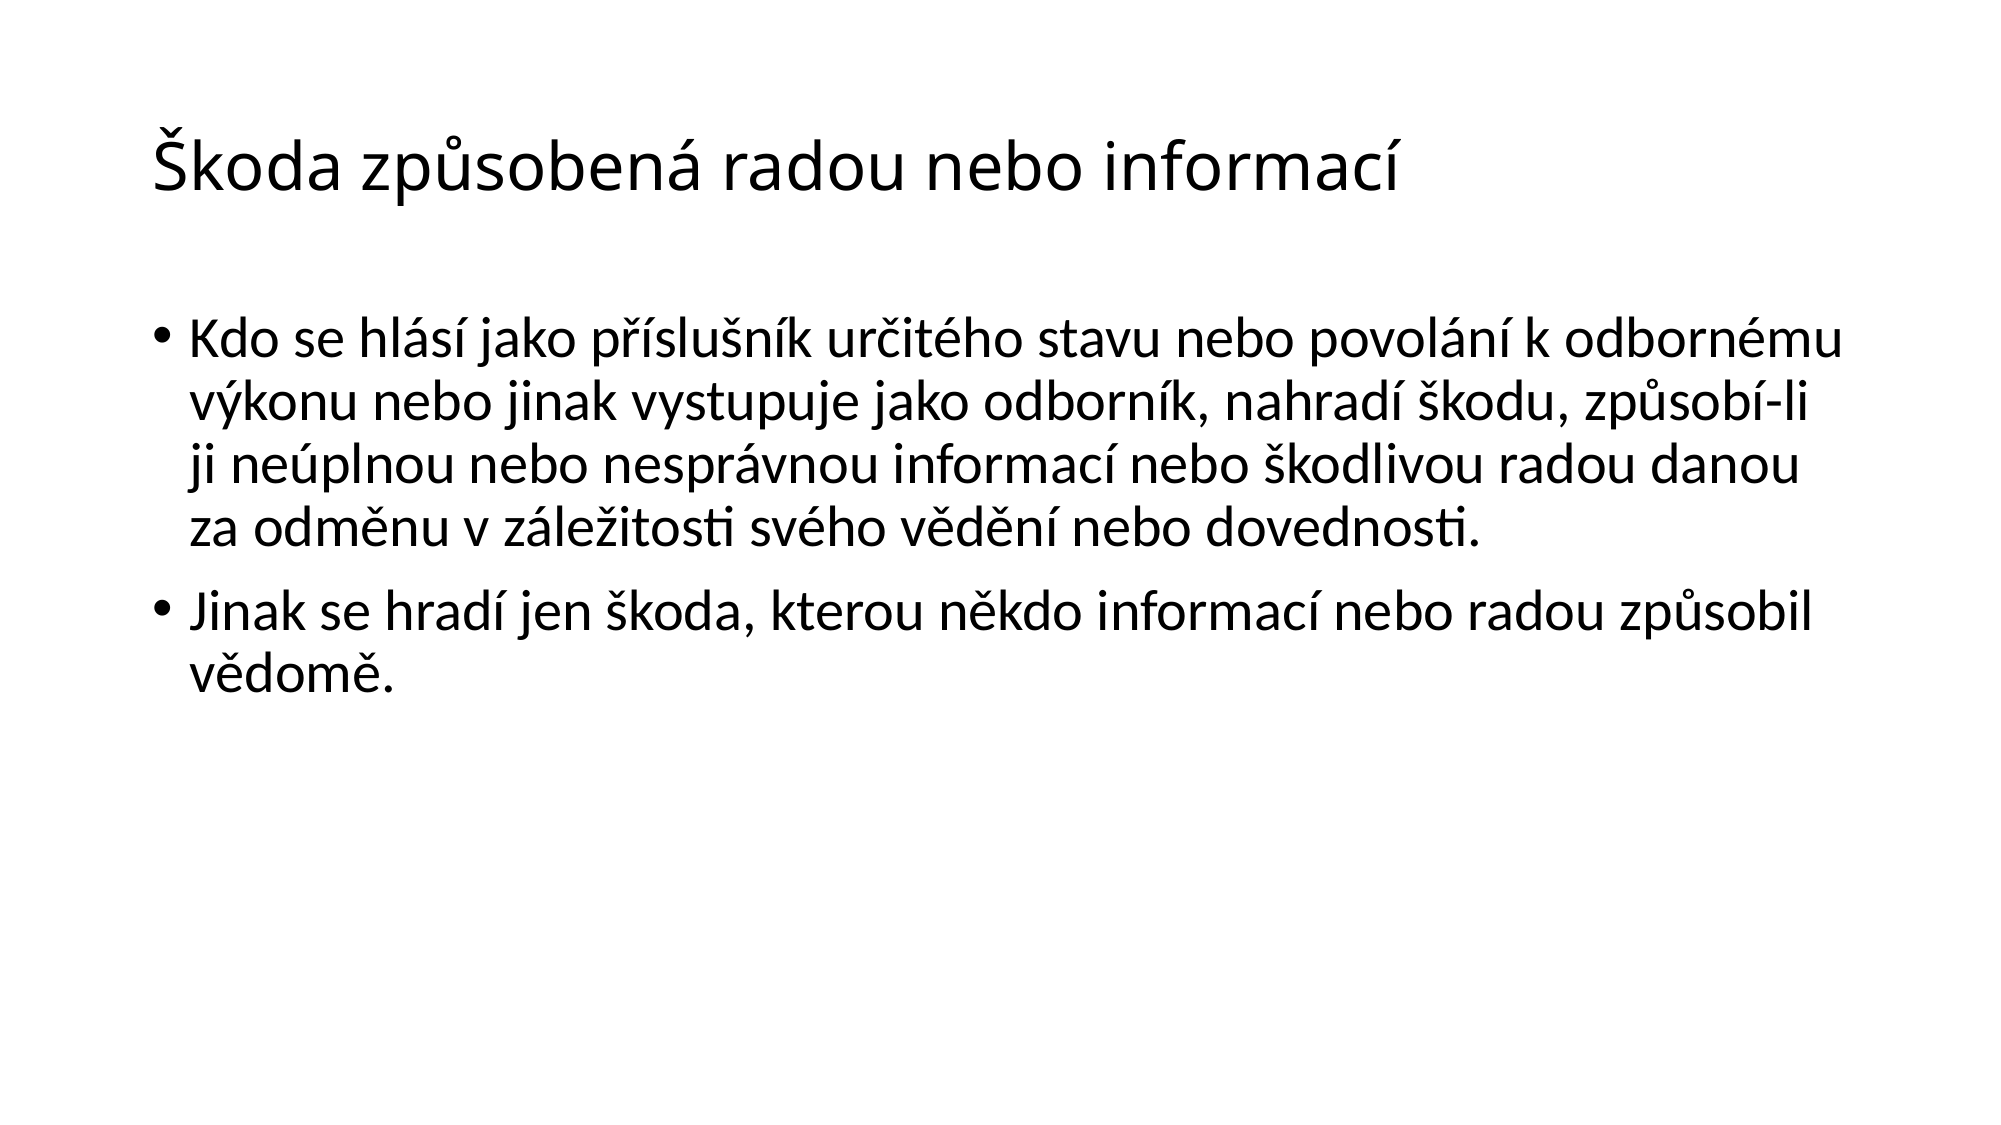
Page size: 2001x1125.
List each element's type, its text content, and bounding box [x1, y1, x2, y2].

title Škoda způsobená radou nebo informací [137, 59, 1863, 278]
list Kdo se hlásí jako příslušník určitého stavu nebo povolání k odbornému výkonu nebo jinak vystupuje jako odborník, nahradí škodu, způsobí-li ji neúplnou nebo nesprávnou informací nebo škodlivou radou danou za odměnu v záležitosti svého vědění nebo dovednosti. Jinak se hradí jen škoda, kterou někdo informací nebo radou způsobil vědomě. [137, 299, 1863, 1014]
